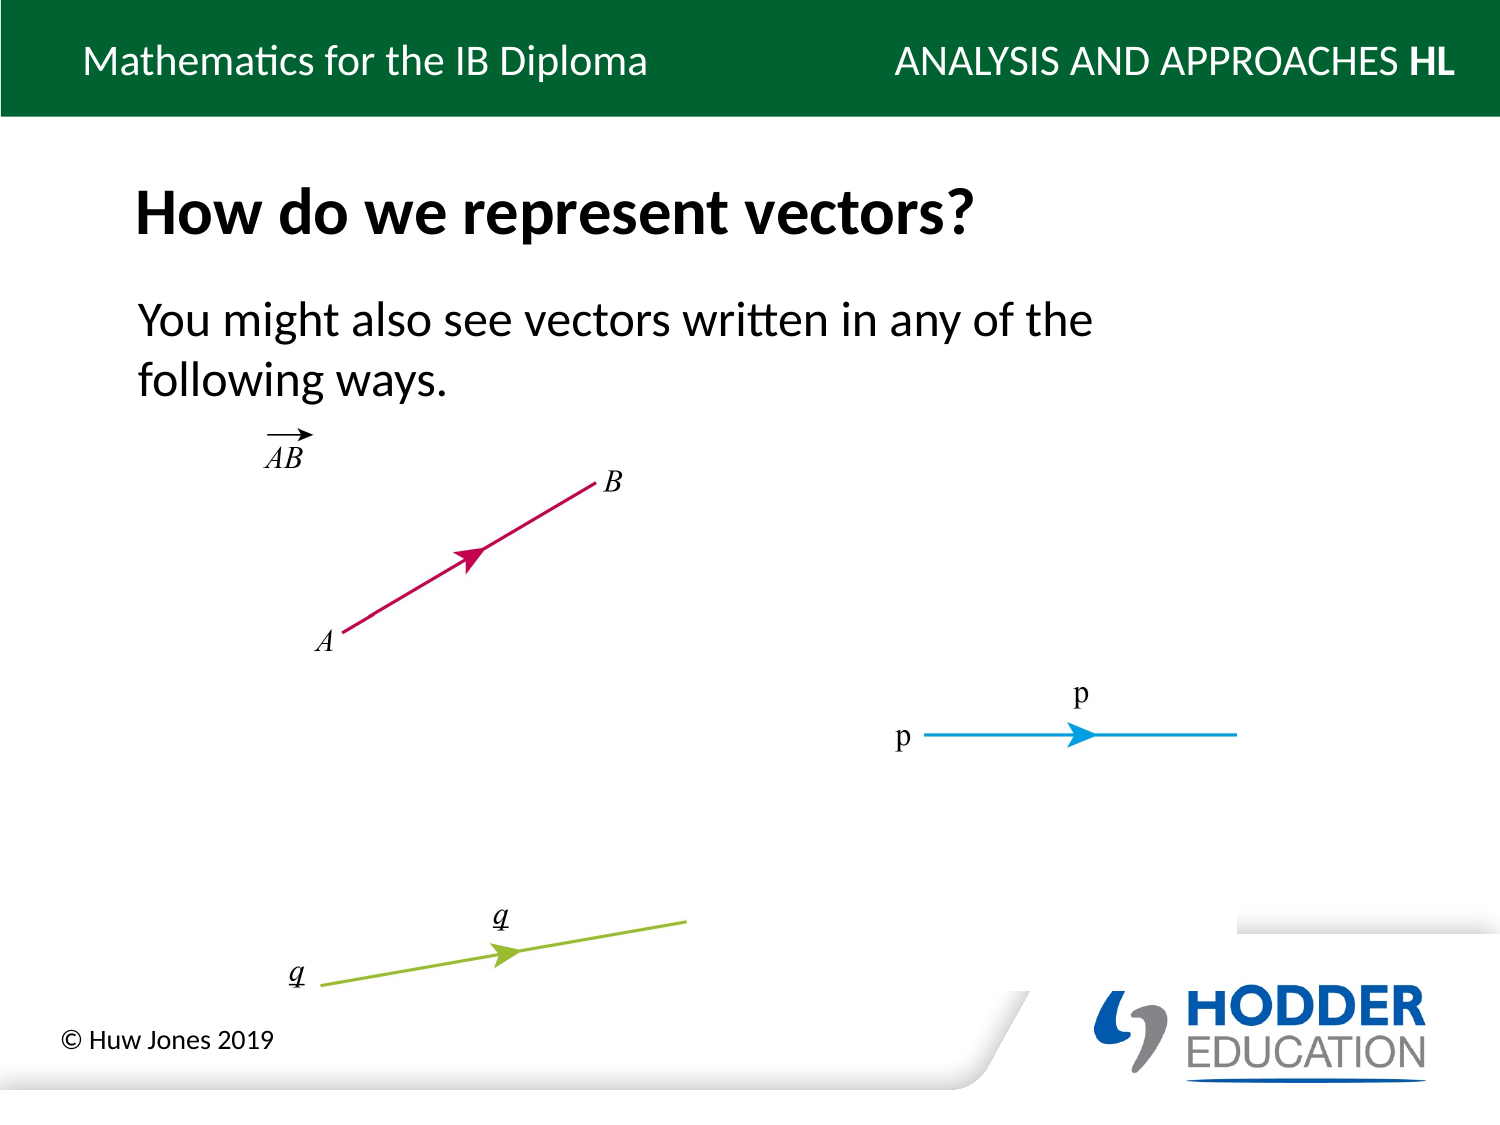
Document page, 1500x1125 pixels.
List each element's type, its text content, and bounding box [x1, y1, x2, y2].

text_box Mathematics for the IB Diploma ANALYSIS AND APPROACHES HL [0, 0, 1500, 118]
text_box You might also see vectors written in any of the following ways. [123, 279, 1280, 414]
picture [263, 428, 1237, 991]
text_box How do we represent vectors? [135, 168, 1094, 249]
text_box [0, 898, 1500, 1125]
